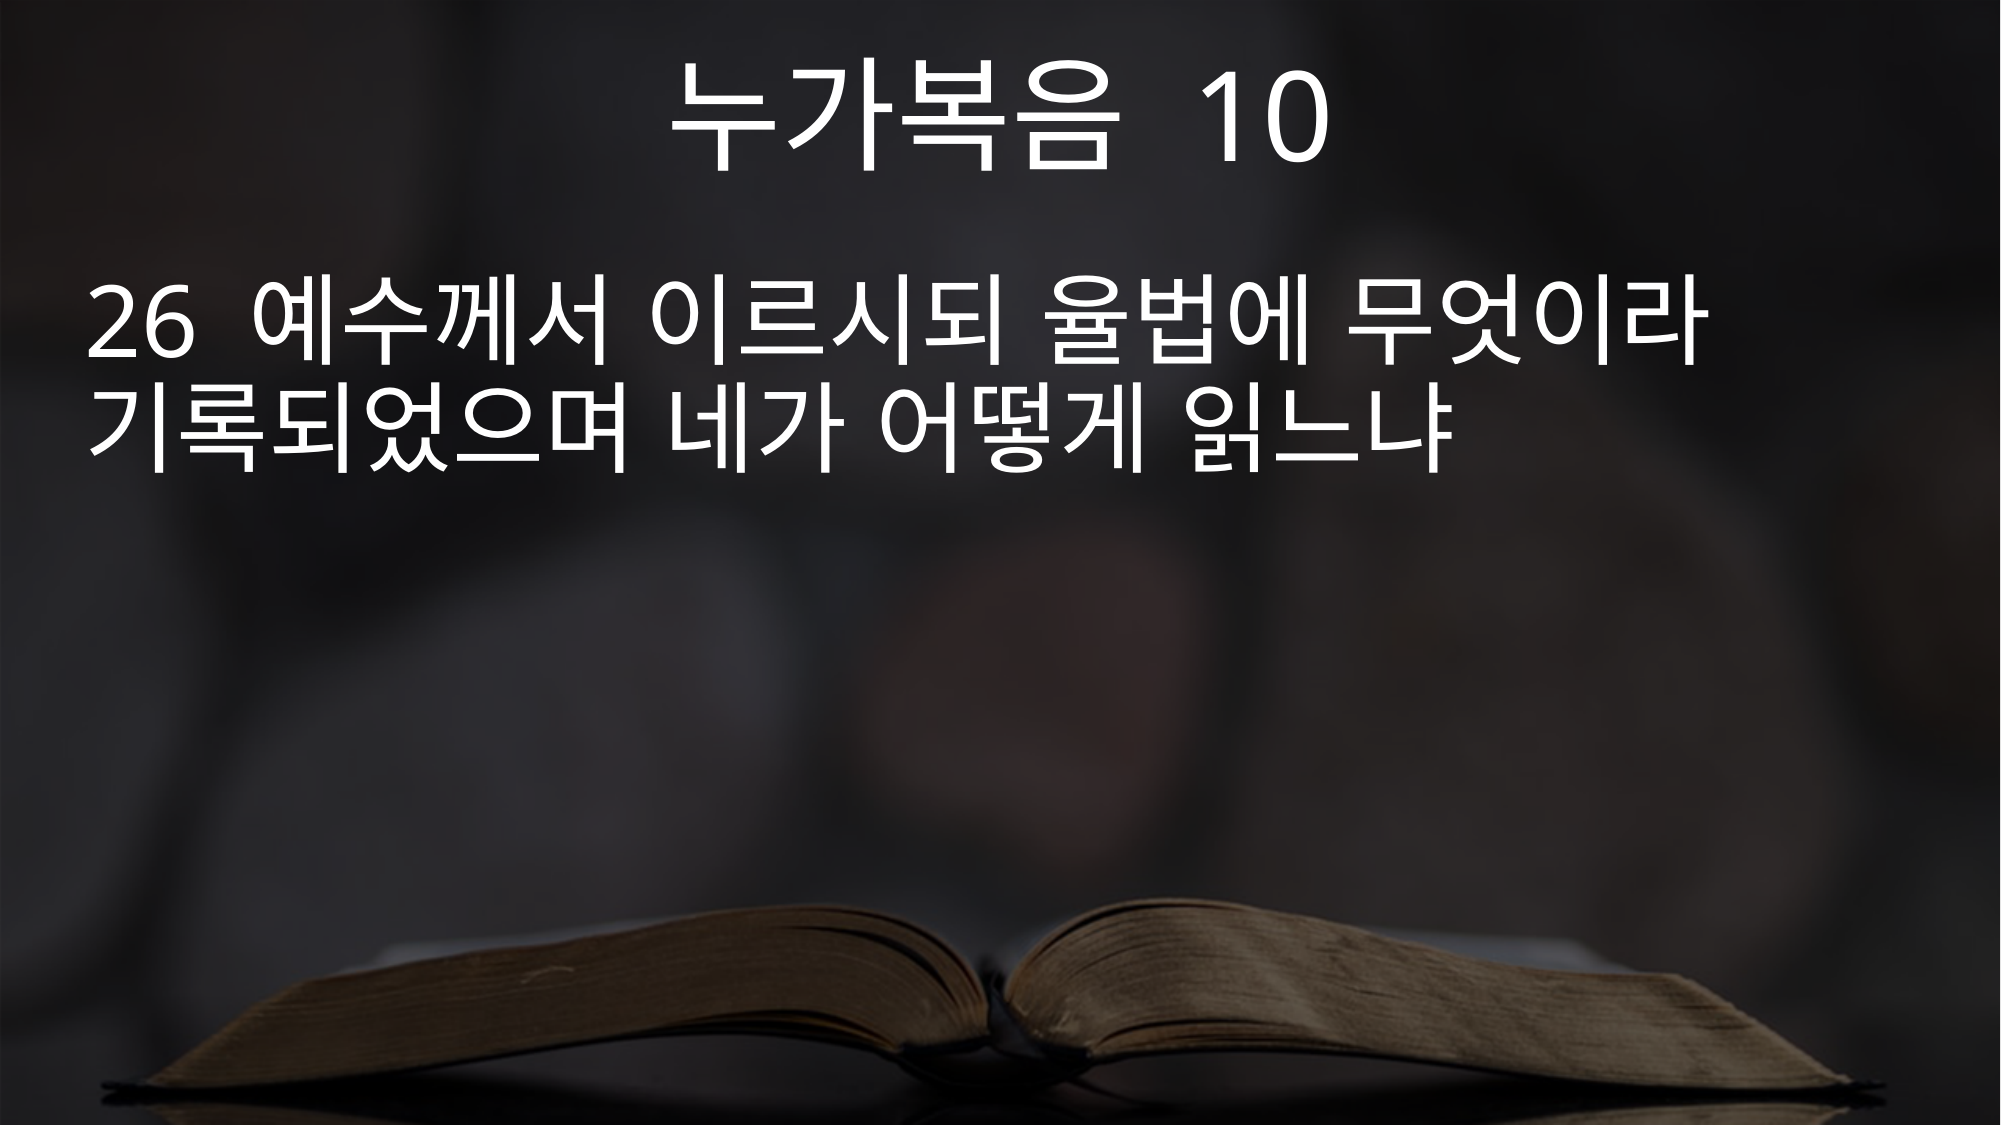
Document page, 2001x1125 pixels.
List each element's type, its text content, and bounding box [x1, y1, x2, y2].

footer 누가복음 10 [0, 32, 2000, 192]
picture [0, 0, 2001, 1125]
list 26 예수께서 이르시되 율법에 무엇이라 기록되었으며 네가 어떻게 읽느냐 [69, 263, 1953, 423]
